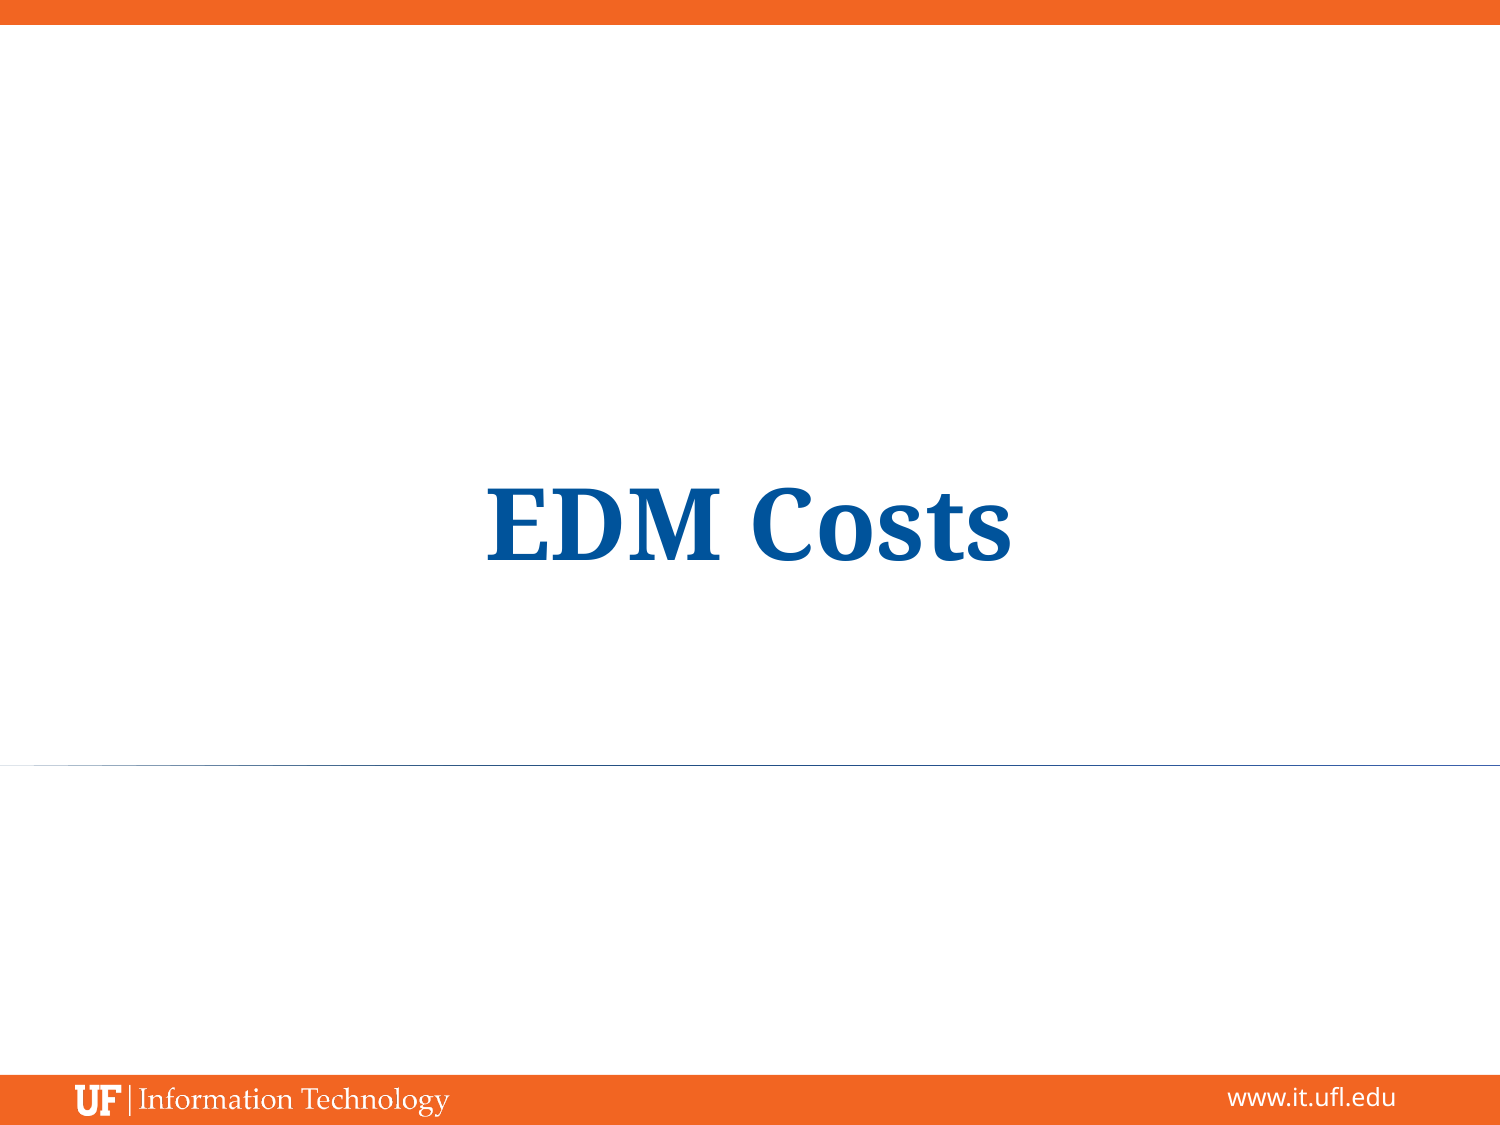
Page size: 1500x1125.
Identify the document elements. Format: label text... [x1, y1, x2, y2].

picture [75, 1083, 450, 1117]
title EDM Costs [112, 287, 1388, 588]
